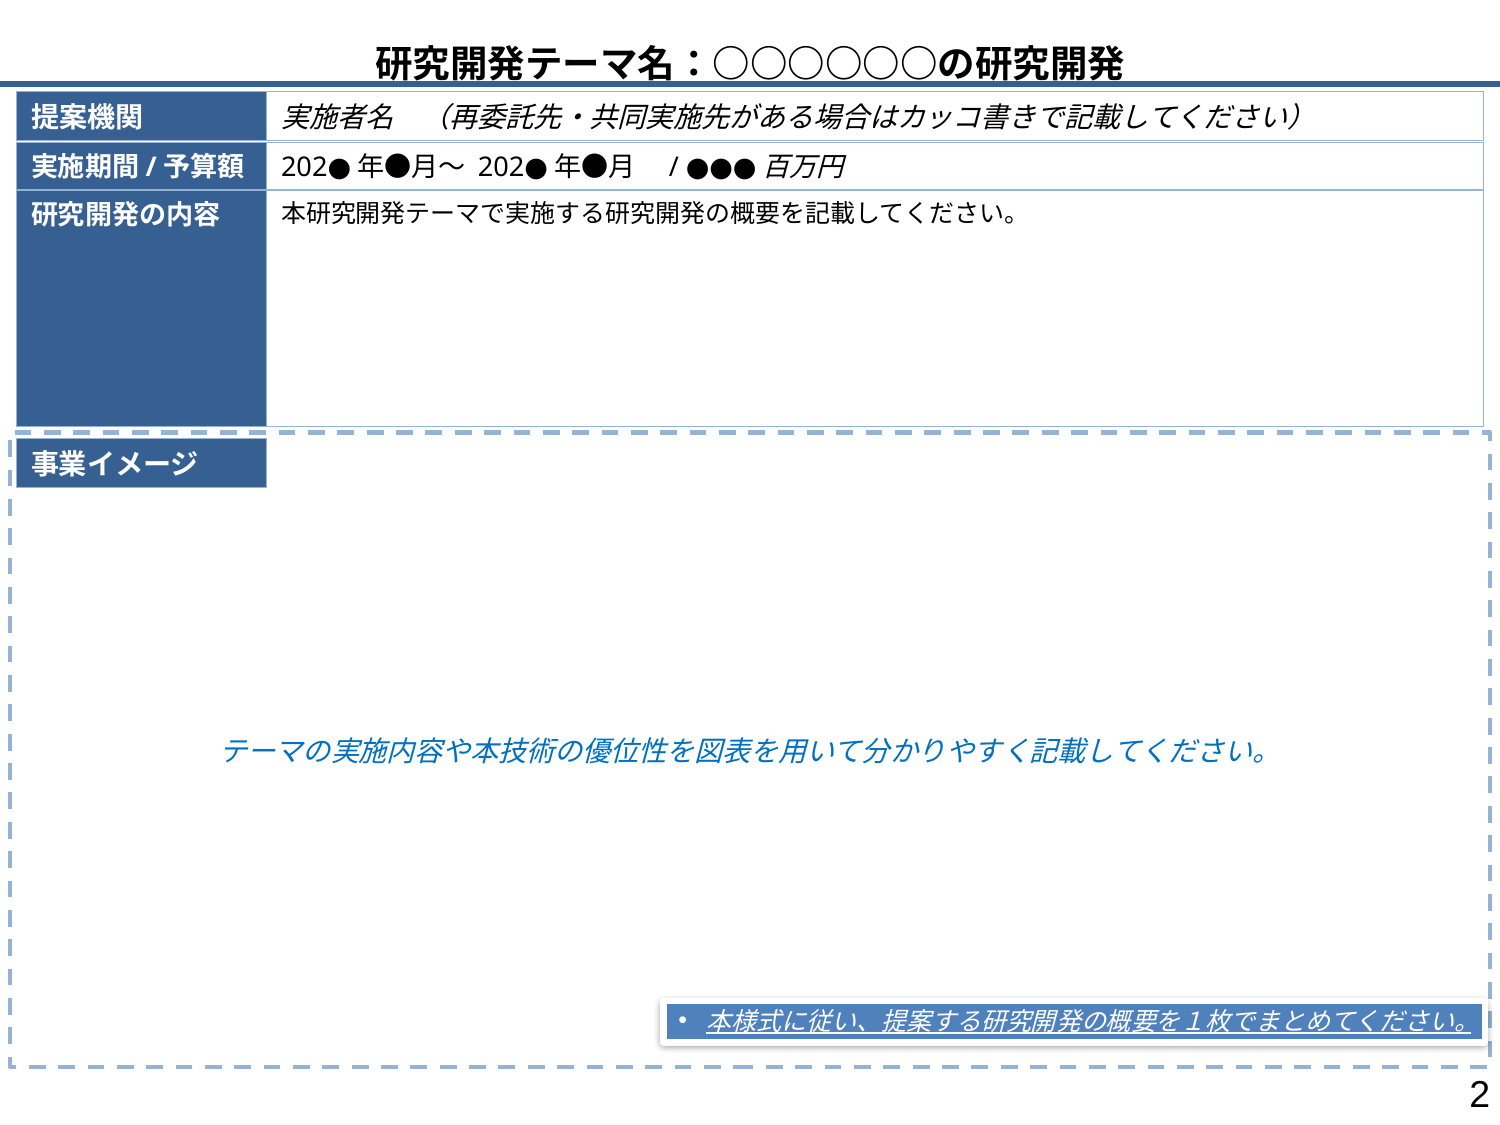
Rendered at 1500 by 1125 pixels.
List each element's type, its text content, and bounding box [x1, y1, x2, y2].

text_box 202●年●月～ 202●年●月 / ●●●百万円 [266, 142, 1484, 190]
text_box 提案機関 [16, 91, 266, 141]
text_box テーマの実施内容や本技術の優位性を図表を用いて分かりやすく記載してください。 [8, 430, 1492, 1069]
text_box 本研究開発テーマで実施する研究開発の概要を記載してください。 [266, 190, 1484, 427]
title 研究開発テーマ名：○○○○○○の研究開発 [0, 32, 1500, 81]
text_box 本様式に従い、提案する研究開発の概要を１枚でまとめてください。 [660, 998, 1488, 1046]
text_box 実施者名 （再委託先・共同実施先がある場合はカッコ書きで記載してください） [266, 91, 1484, 141]
text_box 実施期間/予算額 [16, 142, 266, 190]
text_box 2 [1402, 1074, 1491, 1112]
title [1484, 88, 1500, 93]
text_box 研究開発の内容 [16, 190, 266, 427]
text_box 事業イメージ [16, 438, 267, 488]
